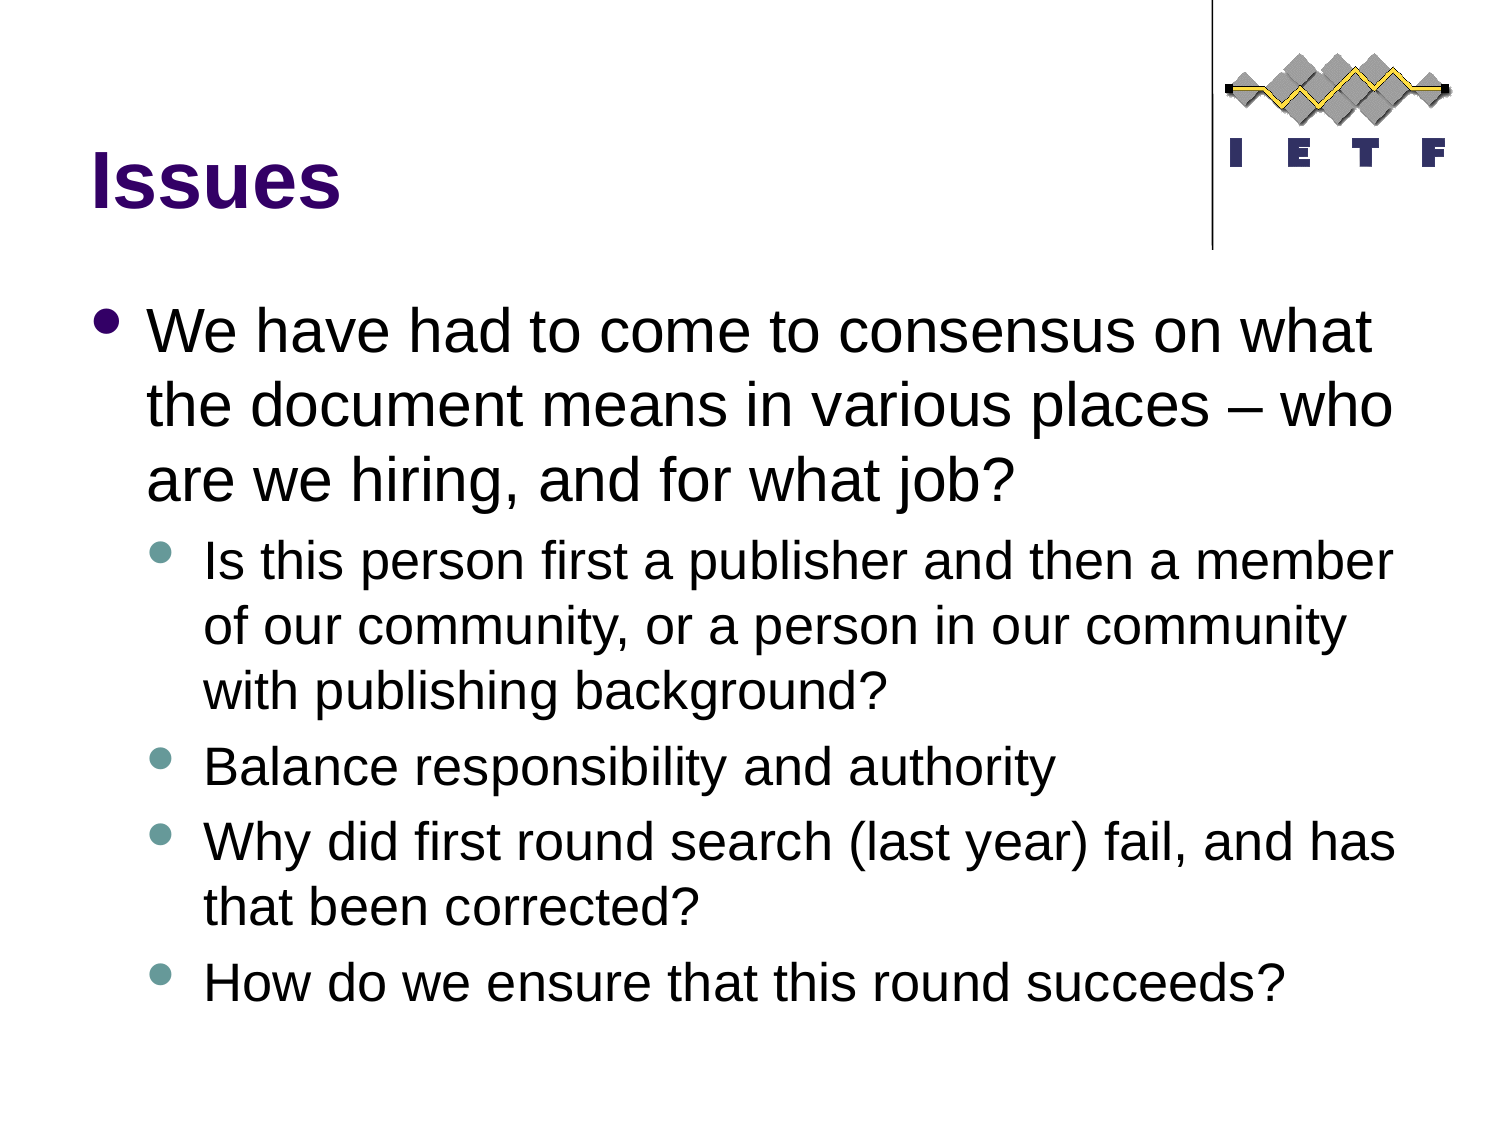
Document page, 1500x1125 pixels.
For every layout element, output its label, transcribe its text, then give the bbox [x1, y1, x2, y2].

list We have had to come to consensus on what the document means in various places – who are we hiring, and for what job? Is this person first a publisher and then a member of our community, or a person in our community with publishing background? Balance responsibility and authority Why did first round search (last year) fail, and has that been corrected? How do we ensure that this round succeeds? [74, 281, 1426, 1006]
title Issues [74, 19, 1201, 233]
picture [1212, 37, 1463, 181]
